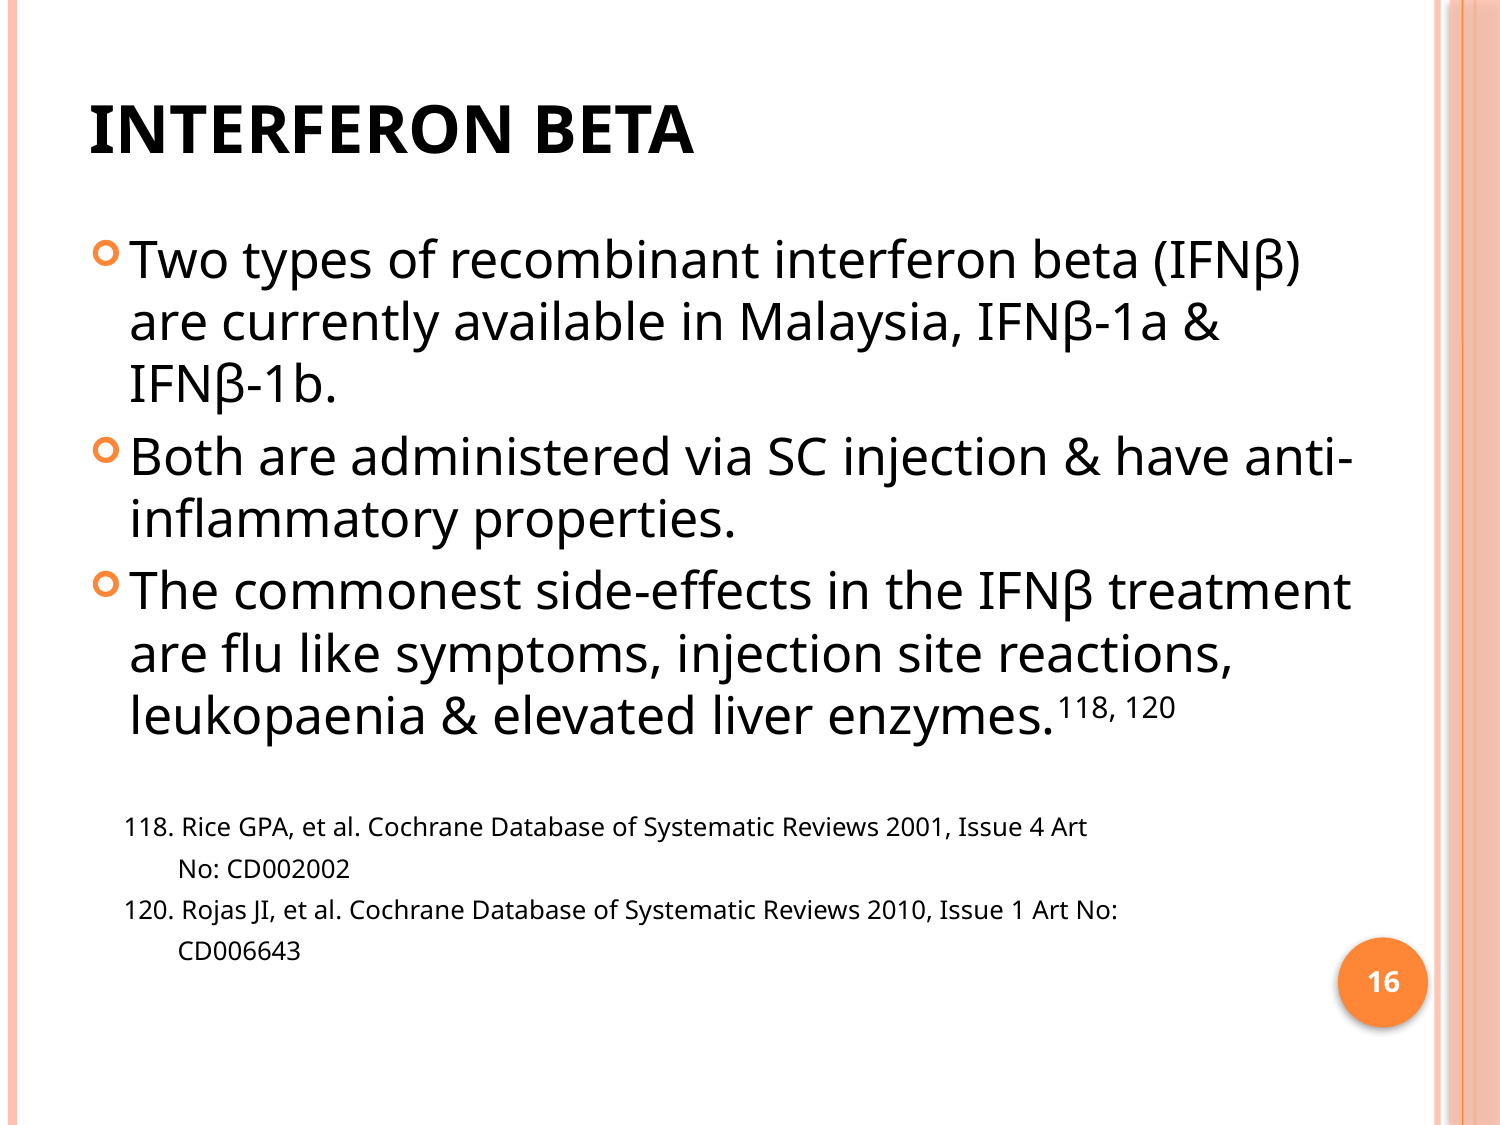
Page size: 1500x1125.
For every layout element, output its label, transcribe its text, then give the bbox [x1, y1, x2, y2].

list Two types of recombinant interferon beta (IFNβ) are currently available in Malaysia, IFNβ-1a & IFNβ-1b. Both are administered via SC injection & have anti-inflammatory properties. The commonest side-effects in the IFNβ treatment are flu like symptoms, injection site reactions, leukopaenia & elevated liver enzymes.118, 120 118. Rice GPA, et al. Cochrane Database of Systematic Reviews 2001, Issue 4 Art No: CD002002 120. Rojas JI, et al. Cochrane Database of Systematic Reviews 2010, Issue 1 Art No: CD006643 [75, 219, 1381, 1019]
slide_number 16 [1333, 940, 1434, 1027]
title Interferon beta [75, 45, 1300, 174]
